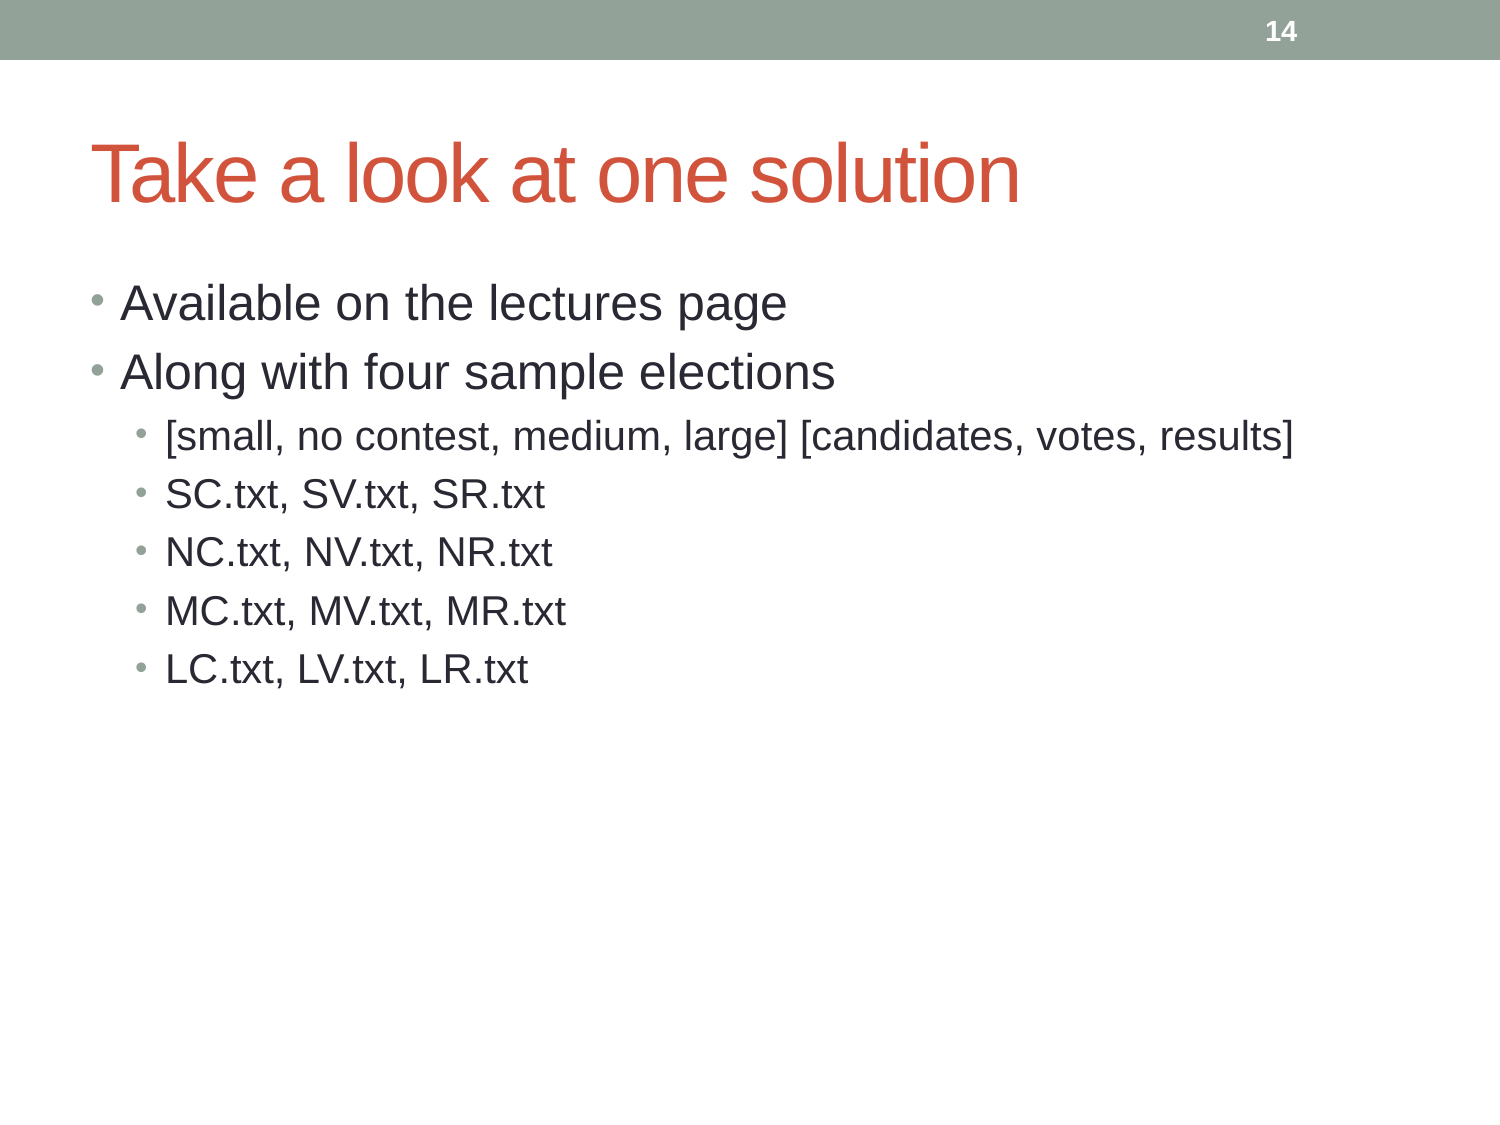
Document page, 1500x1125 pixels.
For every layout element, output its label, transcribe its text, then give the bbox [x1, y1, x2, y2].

list Available on the lectures page Along with four sample elections [small, no contest, medium, large] [candidates, votes, results] SC.txt, SV.txt, SR.txt NC.txt, NV.txt, NR.txt MC.txt, MV.txt, MR.txt LC.txt, LV.txt, LR.txt [75, 262, 1483, 1063]
title Take a look at one solution [75, 87, 1425, 250]
slide_number 14 [1250, 3, 1425, 57]
